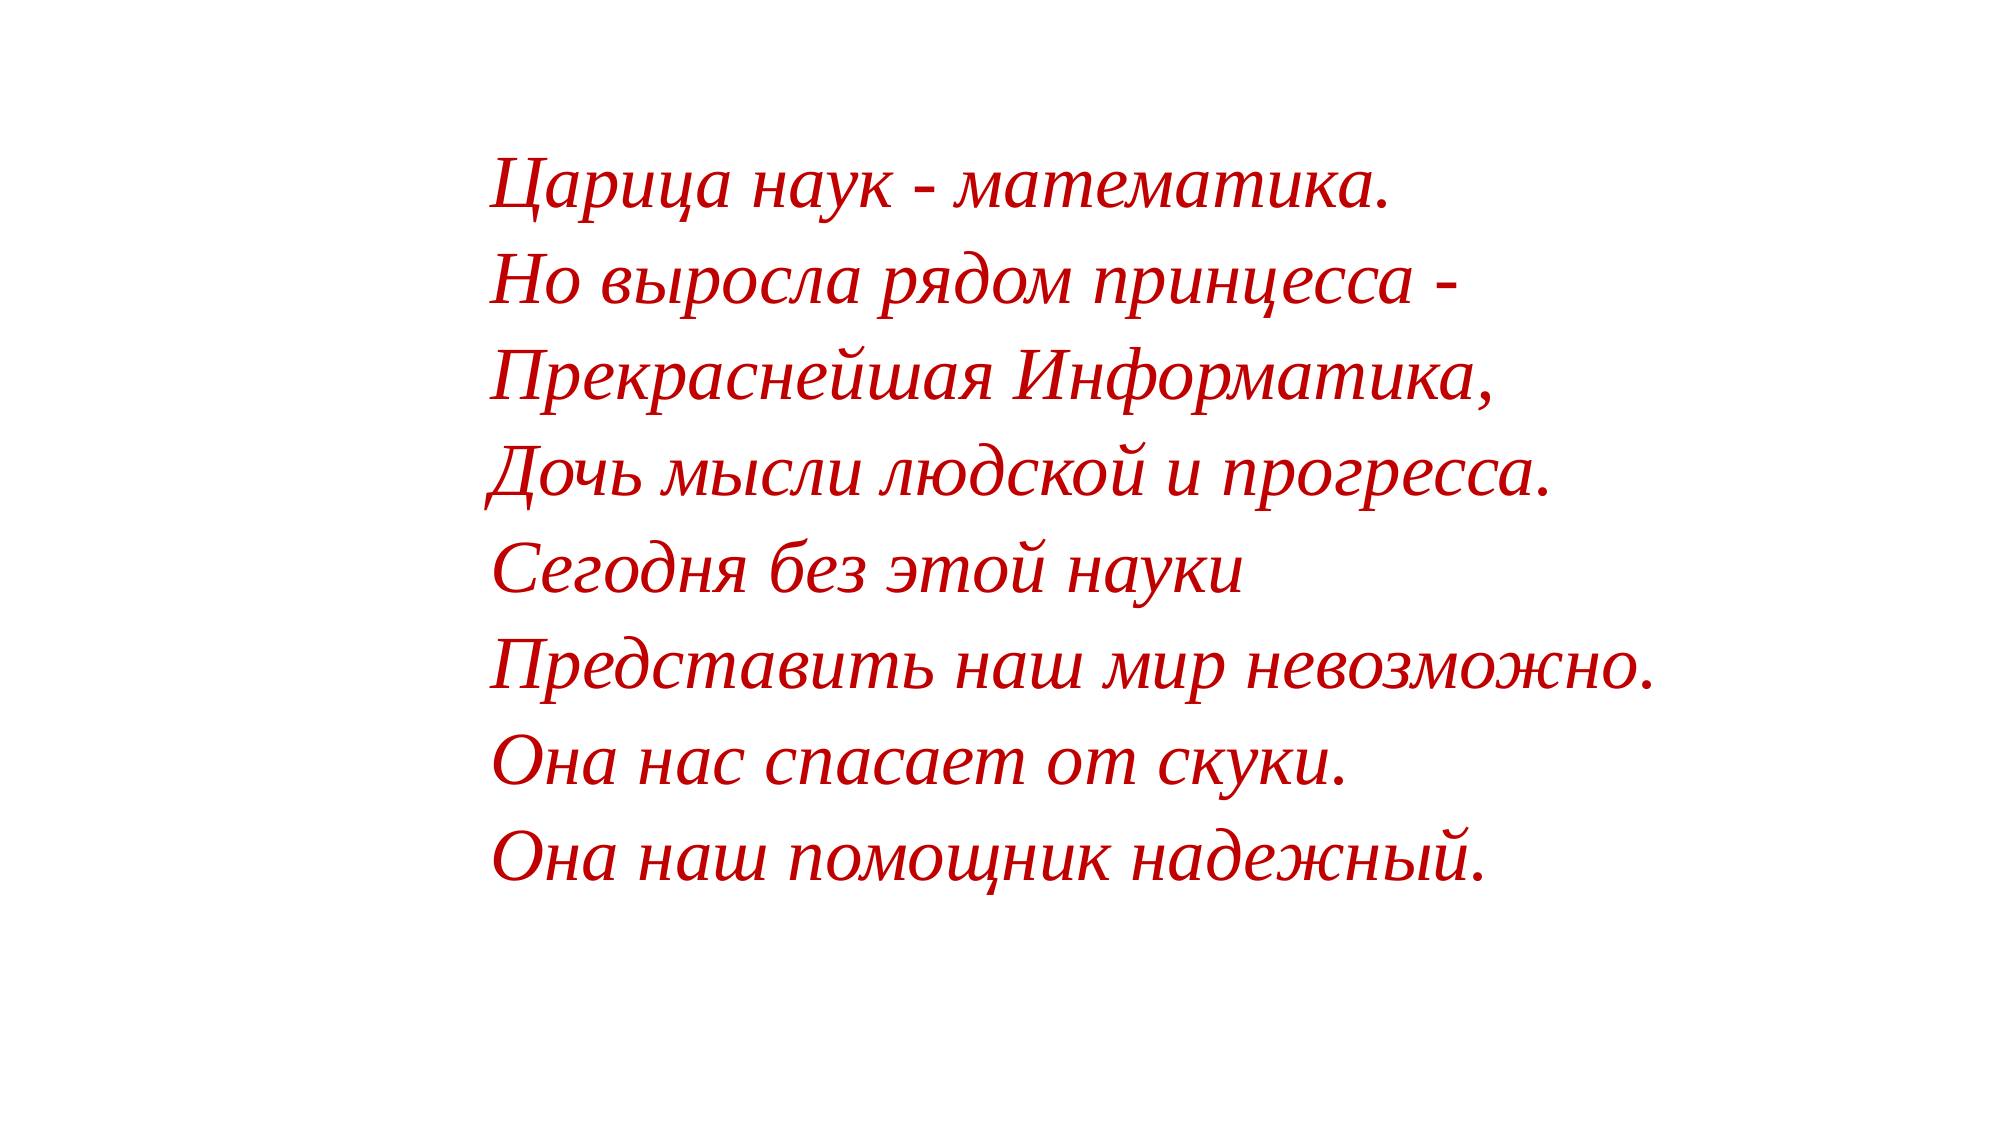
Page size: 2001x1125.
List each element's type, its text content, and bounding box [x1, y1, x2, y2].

text_box Царица наук - математика. Но выросла рядом принцесса - Прекраснейшая Информатика, Дочь мысли людской и прогресса. Сегодня без этой науки Представить наш мир невозможно. Она нас спасает от скуки. Она наш помощник надежный. [195, 118, 1778, 904]
